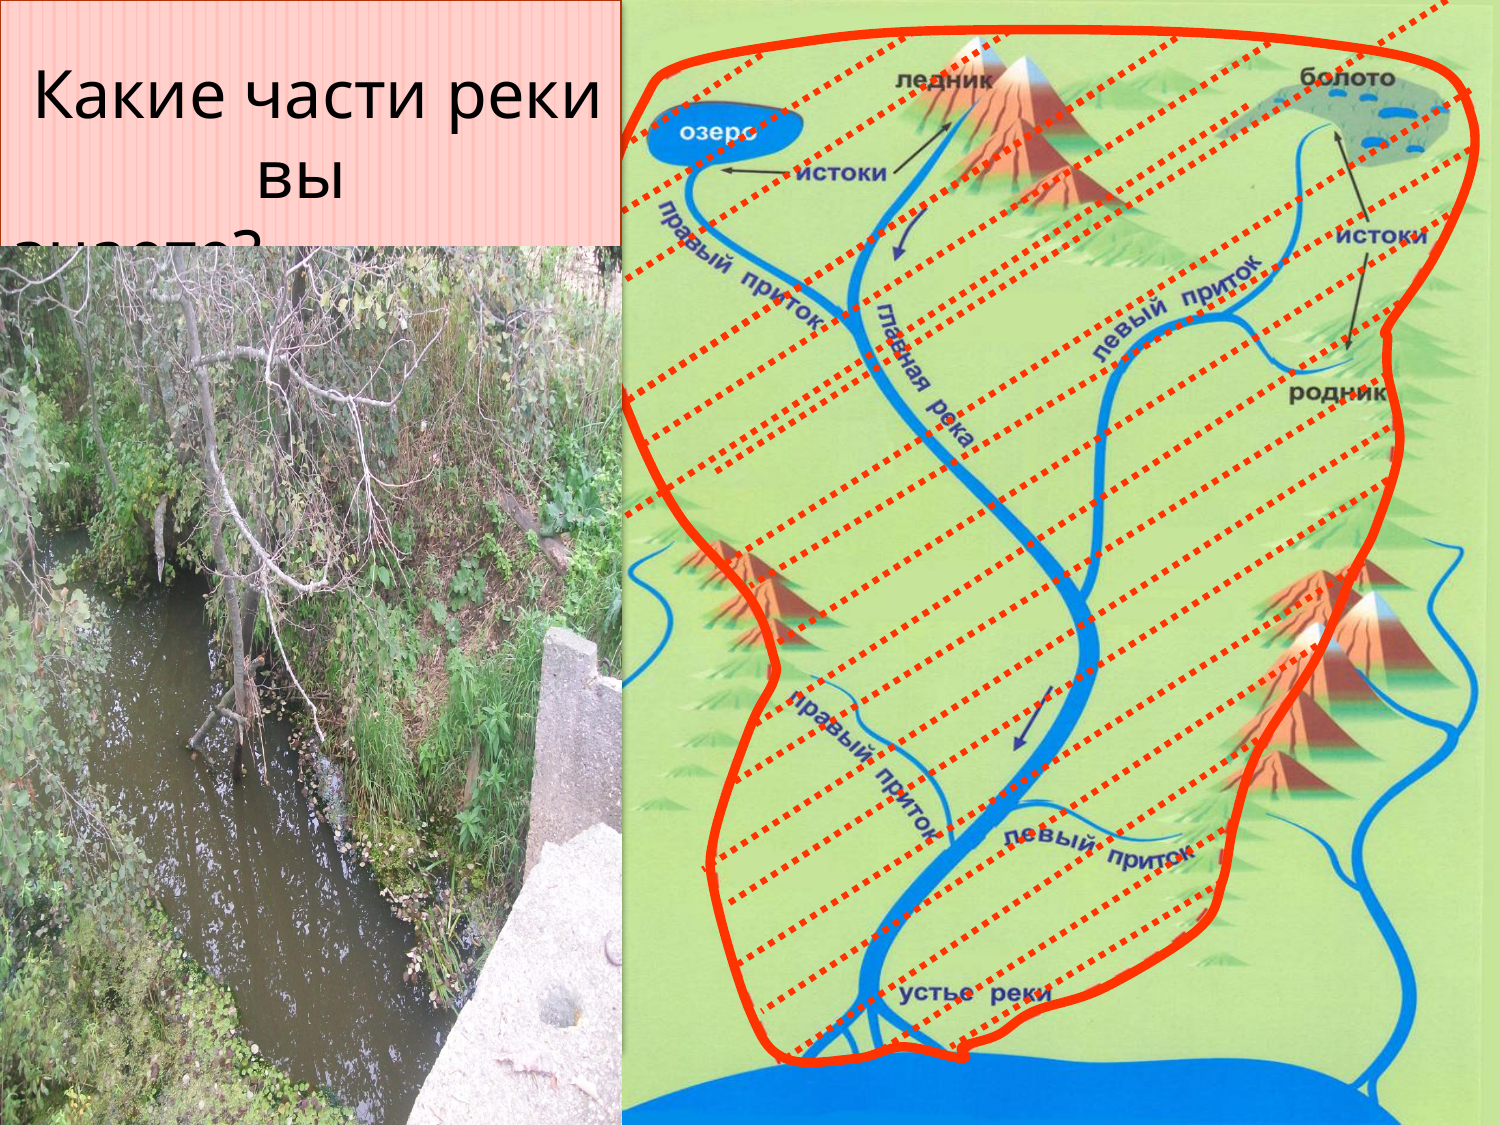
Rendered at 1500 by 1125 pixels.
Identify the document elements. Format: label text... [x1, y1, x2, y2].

picture [0, 0, 1500, 1125]
text_box Какие части реки вы знаете? [0, 0, 577, 244]
